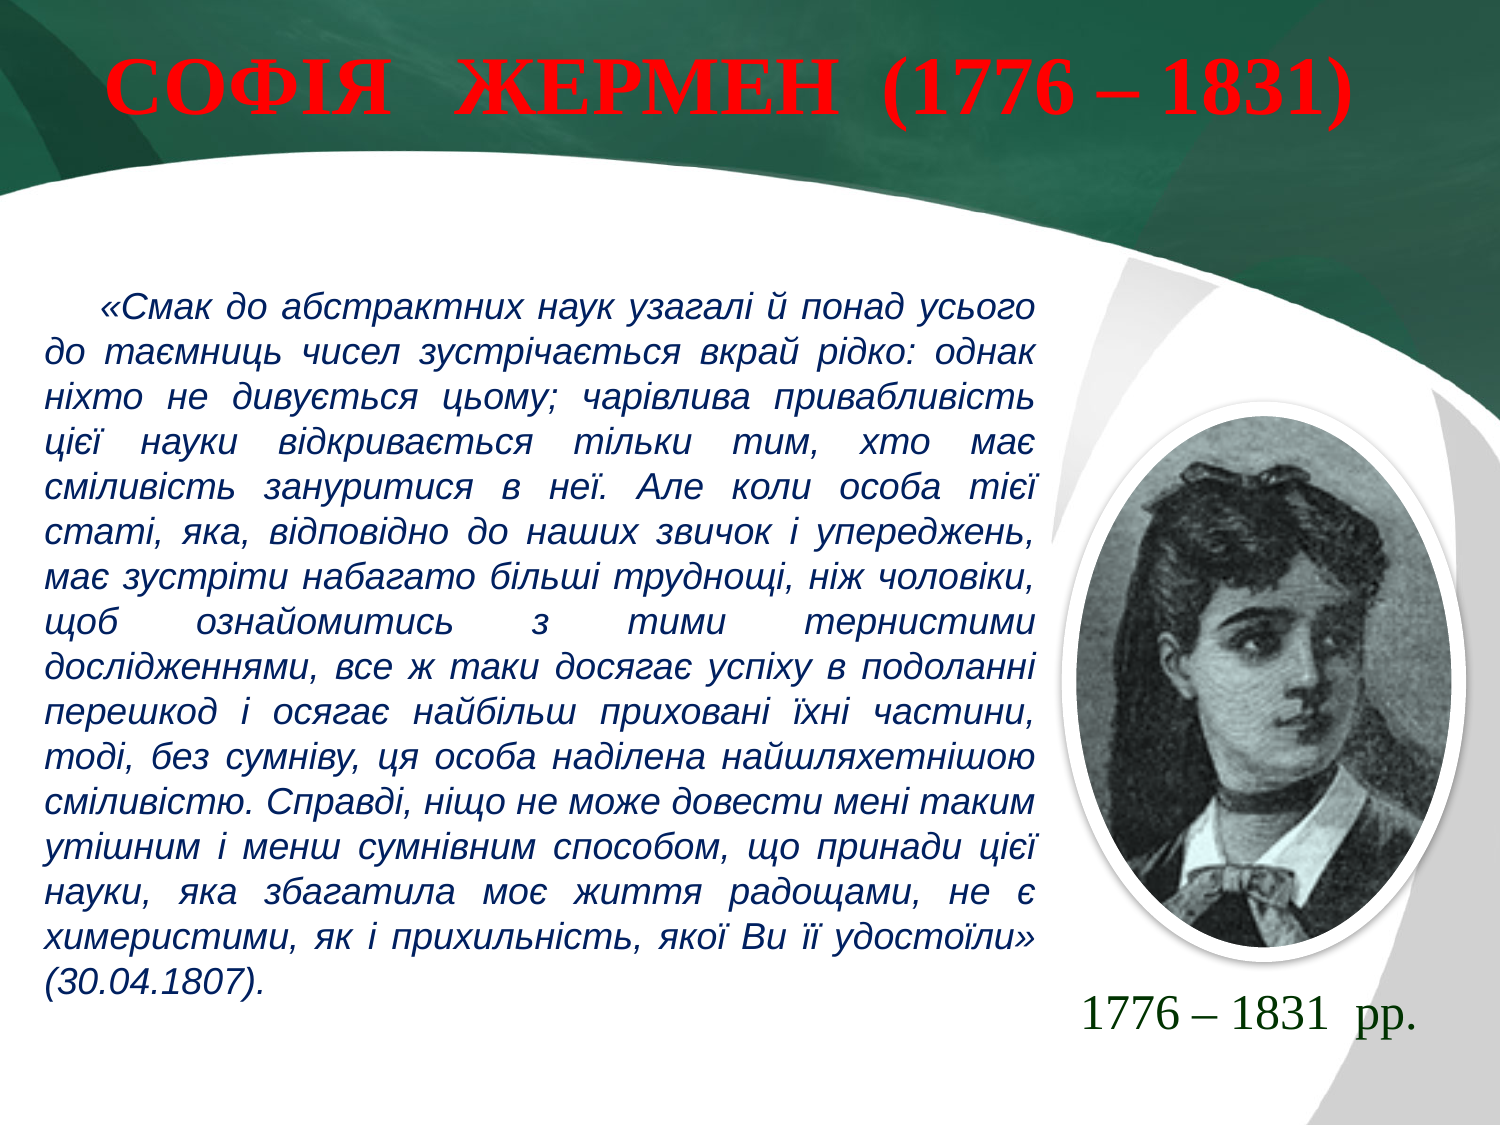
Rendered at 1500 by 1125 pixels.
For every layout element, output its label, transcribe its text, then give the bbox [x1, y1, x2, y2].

text_box «Смак до абстрактних наук узагалі й понад усього до таємниць чисел зустрічається вкрай рідко: однак ніхто не дивується цьому; чарівлива привабливість цієї науки відкривається тільки тим, хто має сміливість зануритися в неї. Але коли особа тієї статі, яка, відповідно до наших звичок і упереджень, має зустріти набагато більші труднощі, ніж чоловіки, щоб ознайомитись з тими тернистими дослідженнями, все ж таки досягає успіху в подоланні перешкод і осягає найбільш приховані їхні частини, тоді, без сумніву, ця особа наділена найшляхетнішою сміливістю. Справді, ніщо не може довести мені таким утішним і менш сумнівним способом, що принади цієї науки, яка збагатила моє життя радощами, не є химеристими, як і прихильність, якої Ви її удостоїли» (30.04.1807). [29, 274, 1052, 1010]
picture [0, 163, 1500, 1125]
title СОФІЯ ЖЕРМЕН (1776 – 1831) [0, 0, 1500, 163]
text_box 1776 – 1831 рр. [1033, 964, 1436, 1059]
